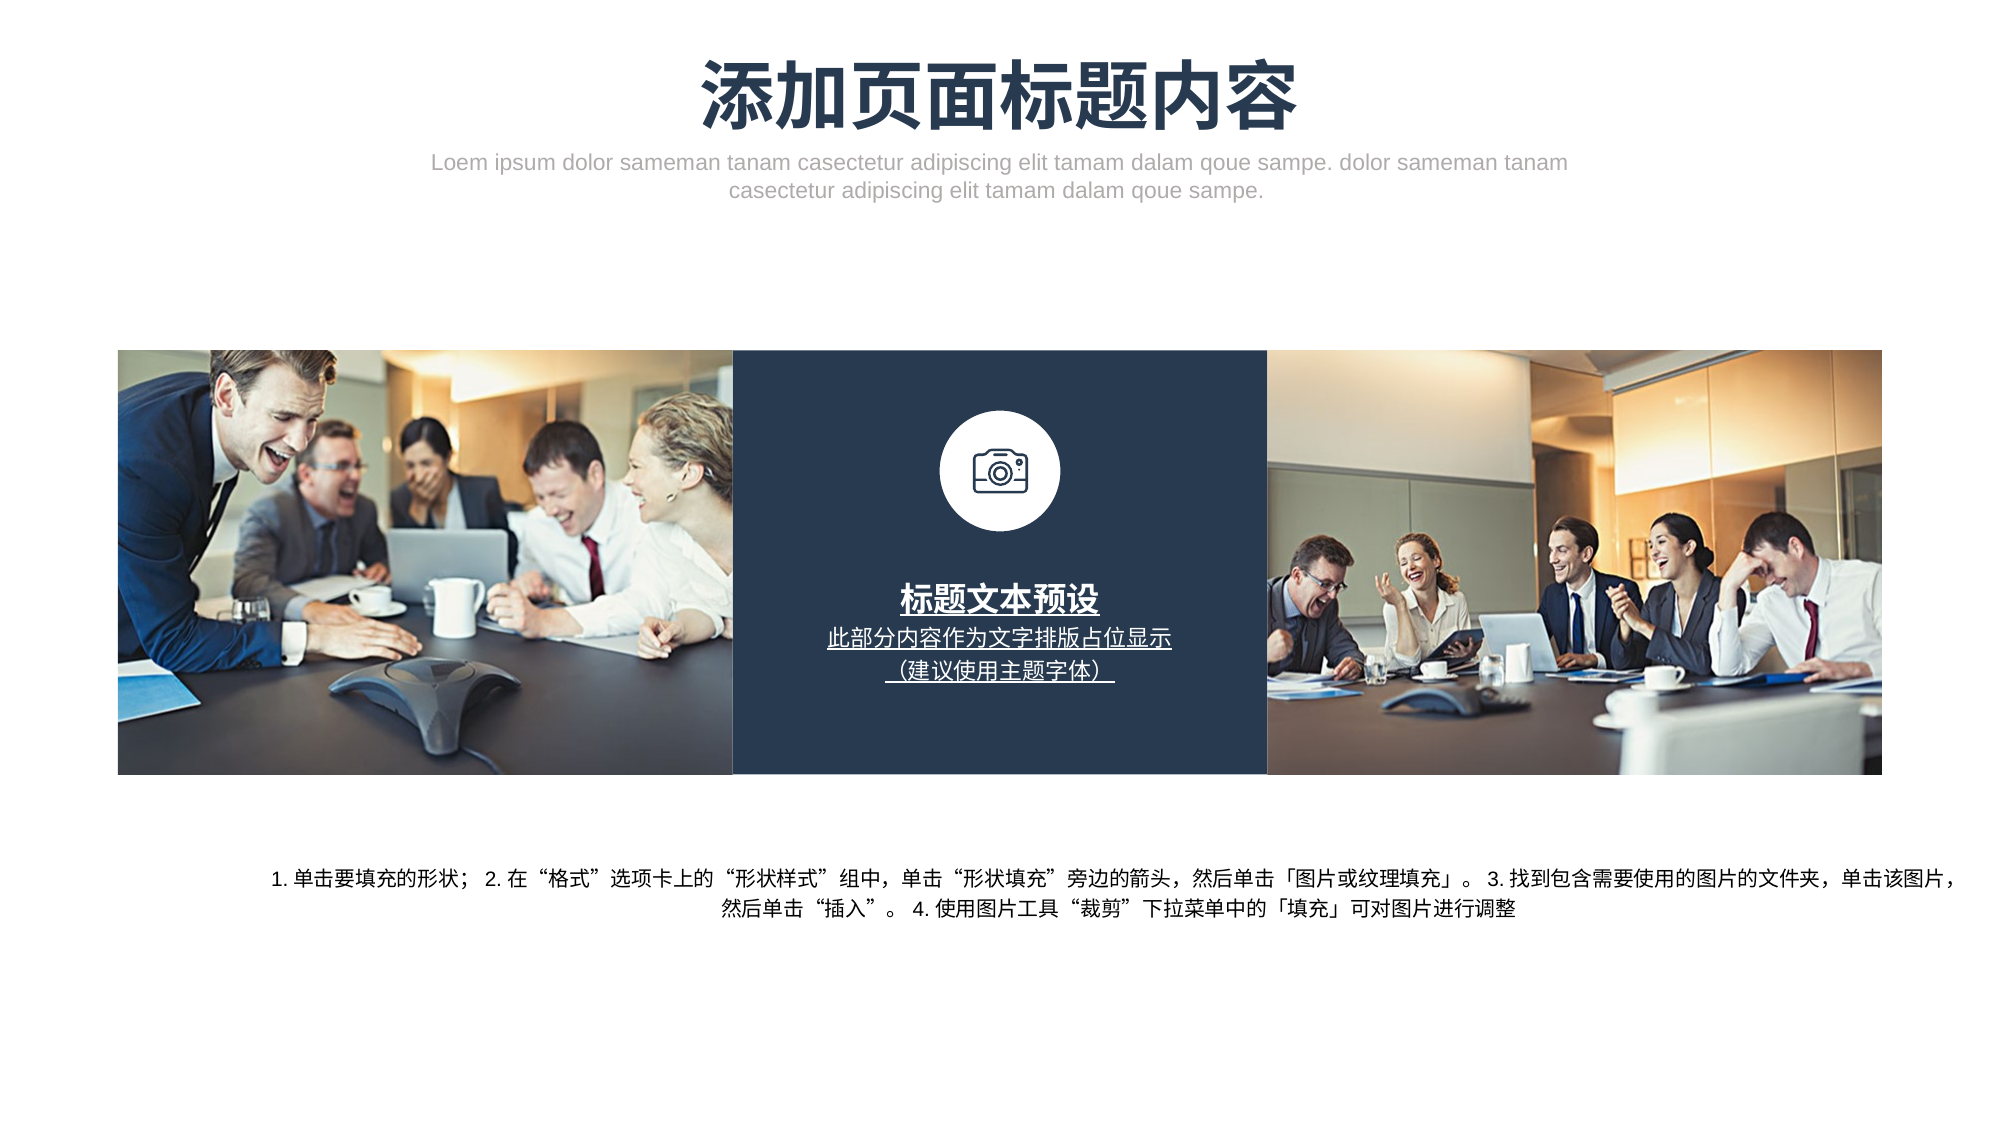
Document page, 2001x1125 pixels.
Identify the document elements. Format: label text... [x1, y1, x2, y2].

text_box 此部分内容作为文字排版占位显示 （建议使用主题字体） [764, 617, 1236, 721]
text_box [938, 409, 1062, 533]
text_box [972, 448, 1029, 494]
text_box 1.单击要填充的形状；2.在“格式”选项卡上的“形状样式”组中，单击“形状填充”旁边的箭头，然后单击「图片或纹理填充」。3.找到包含需要使用的图片的文件夹，单击该图片， 然后单击“插入”。4.使用图片工具“裁剪”下拉菜单中的「填充」可对图片进行调整 [256, 853, 1744, 987]
text_box 标题文本预设 [764, 571, 1236, 617]
text_box [1266, 349, 1883, 775]
text_box [734, 349, 1266, 775]
text_box [117, 349, 734, 775]
